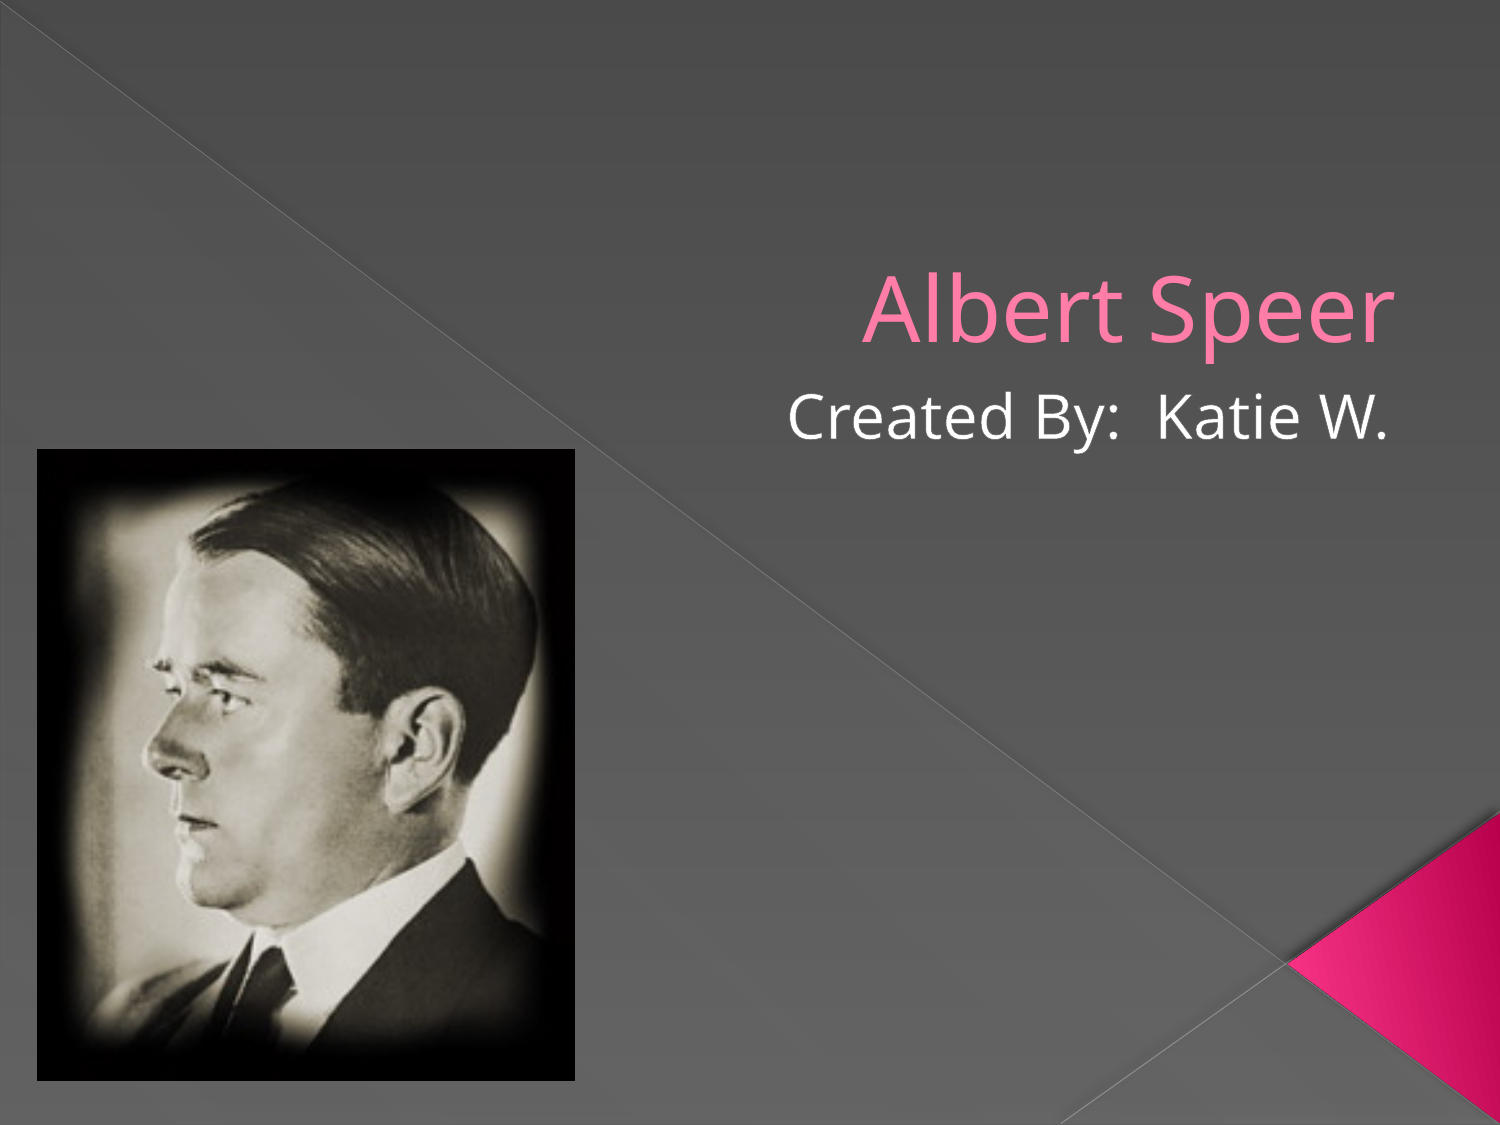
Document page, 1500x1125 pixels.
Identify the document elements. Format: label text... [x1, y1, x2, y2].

picture [37, 449, 576, 1081]
subtitle Created By: Katie W. [88, 369, 1412, 657]
title Albert Speer [88, 127, 1412, 369]
